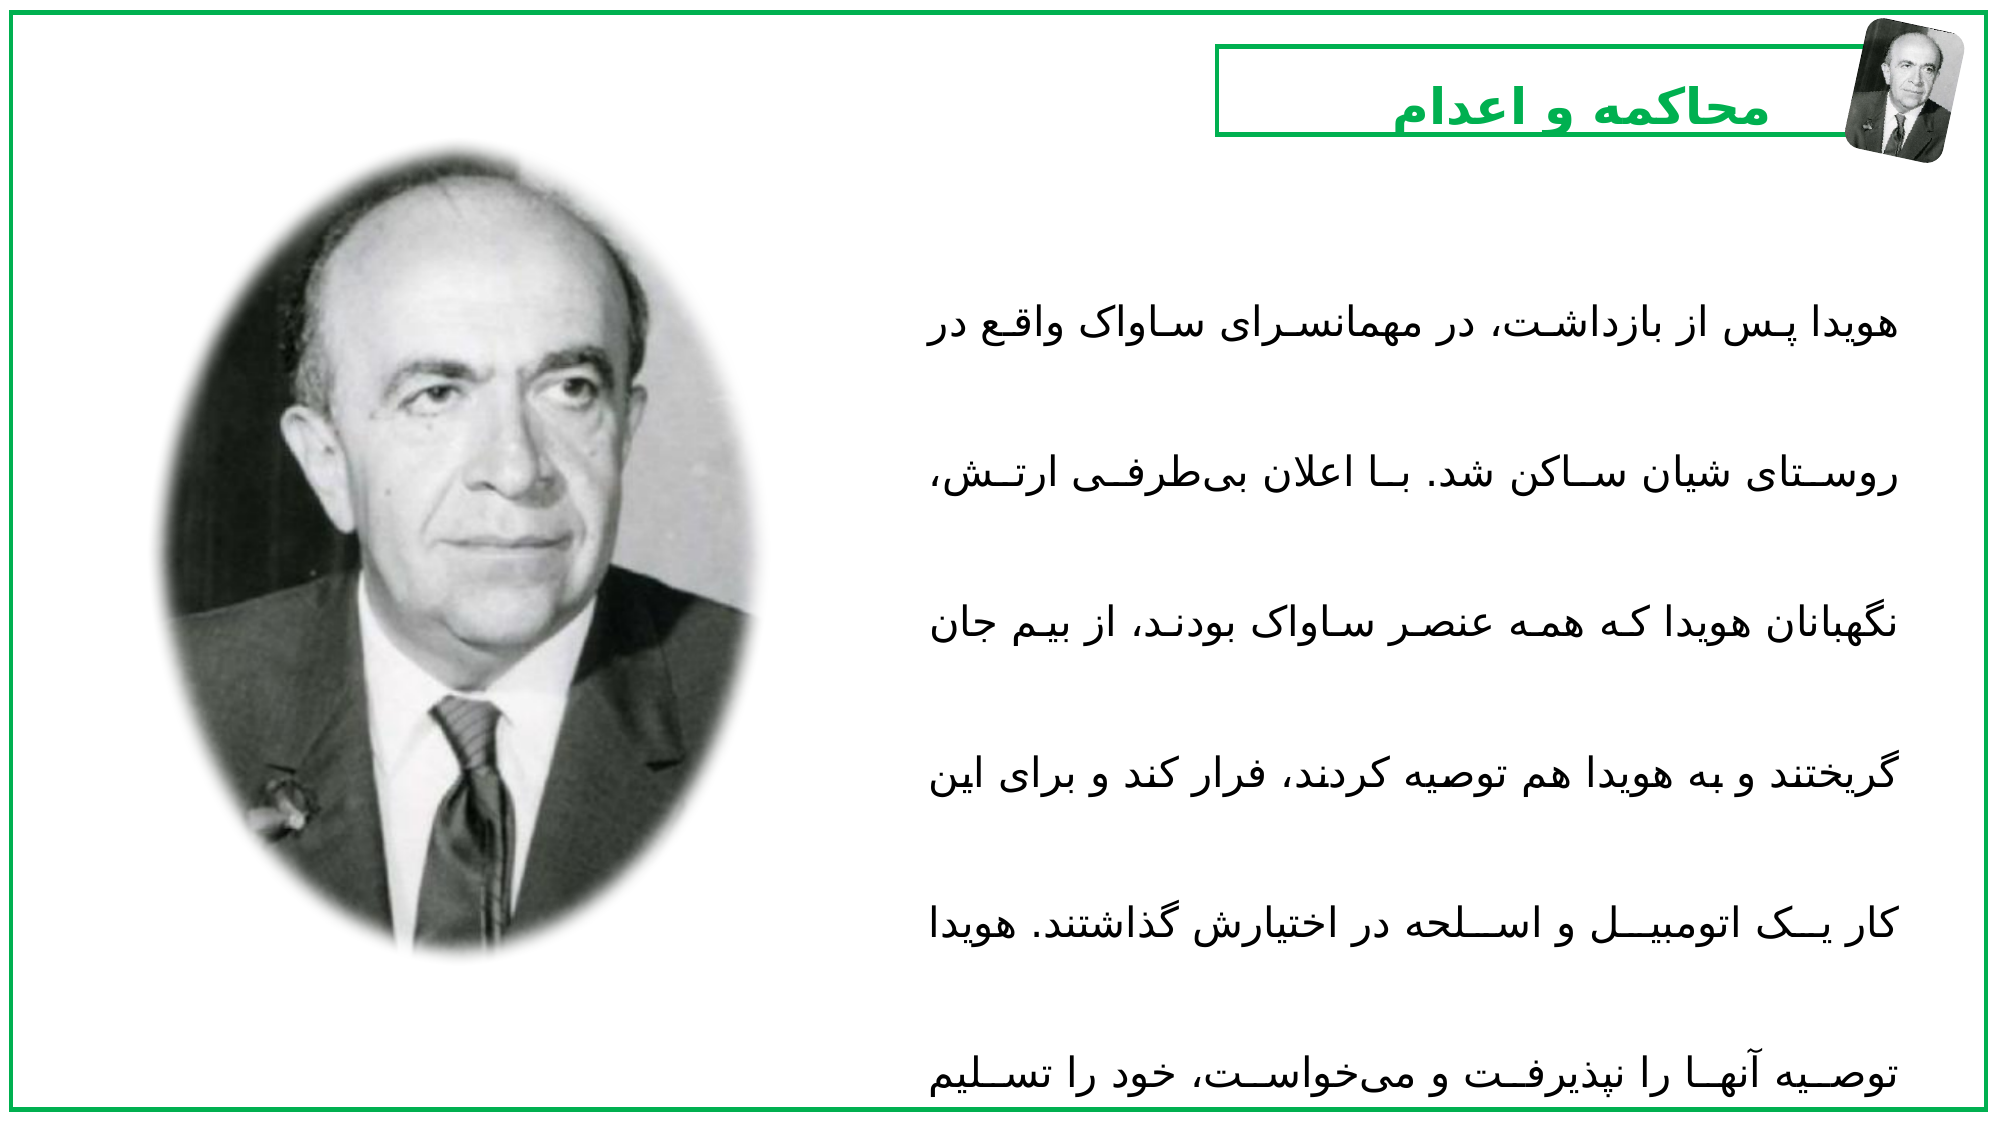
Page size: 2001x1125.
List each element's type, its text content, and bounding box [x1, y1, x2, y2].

picture [146, 135, 772, 968]
picture [1845, 18, 1965, 163]
text_box محاکمه و اعدام [1377, 37, 1787, 143]
text_box هویدا پس از بازداشت، در مهمانسرای ساواک واقع در روستای شیان ساکن شد. با اعلان بی‌طرفی ارتش، نگهبانان هویدا که همه عنصر ساواک بودند، از بیم جان گریختند و به هویدا هم توصیه کردند، فرار کند و برای این کار یک اتومبیل و اسلحه در اختیارش گذاشتند. هویدا توصیه آنها را نپذیرفت و می‌خواست، خود را تسلیم مقامات جدید کند، [914, 187, 1915, 1125]
